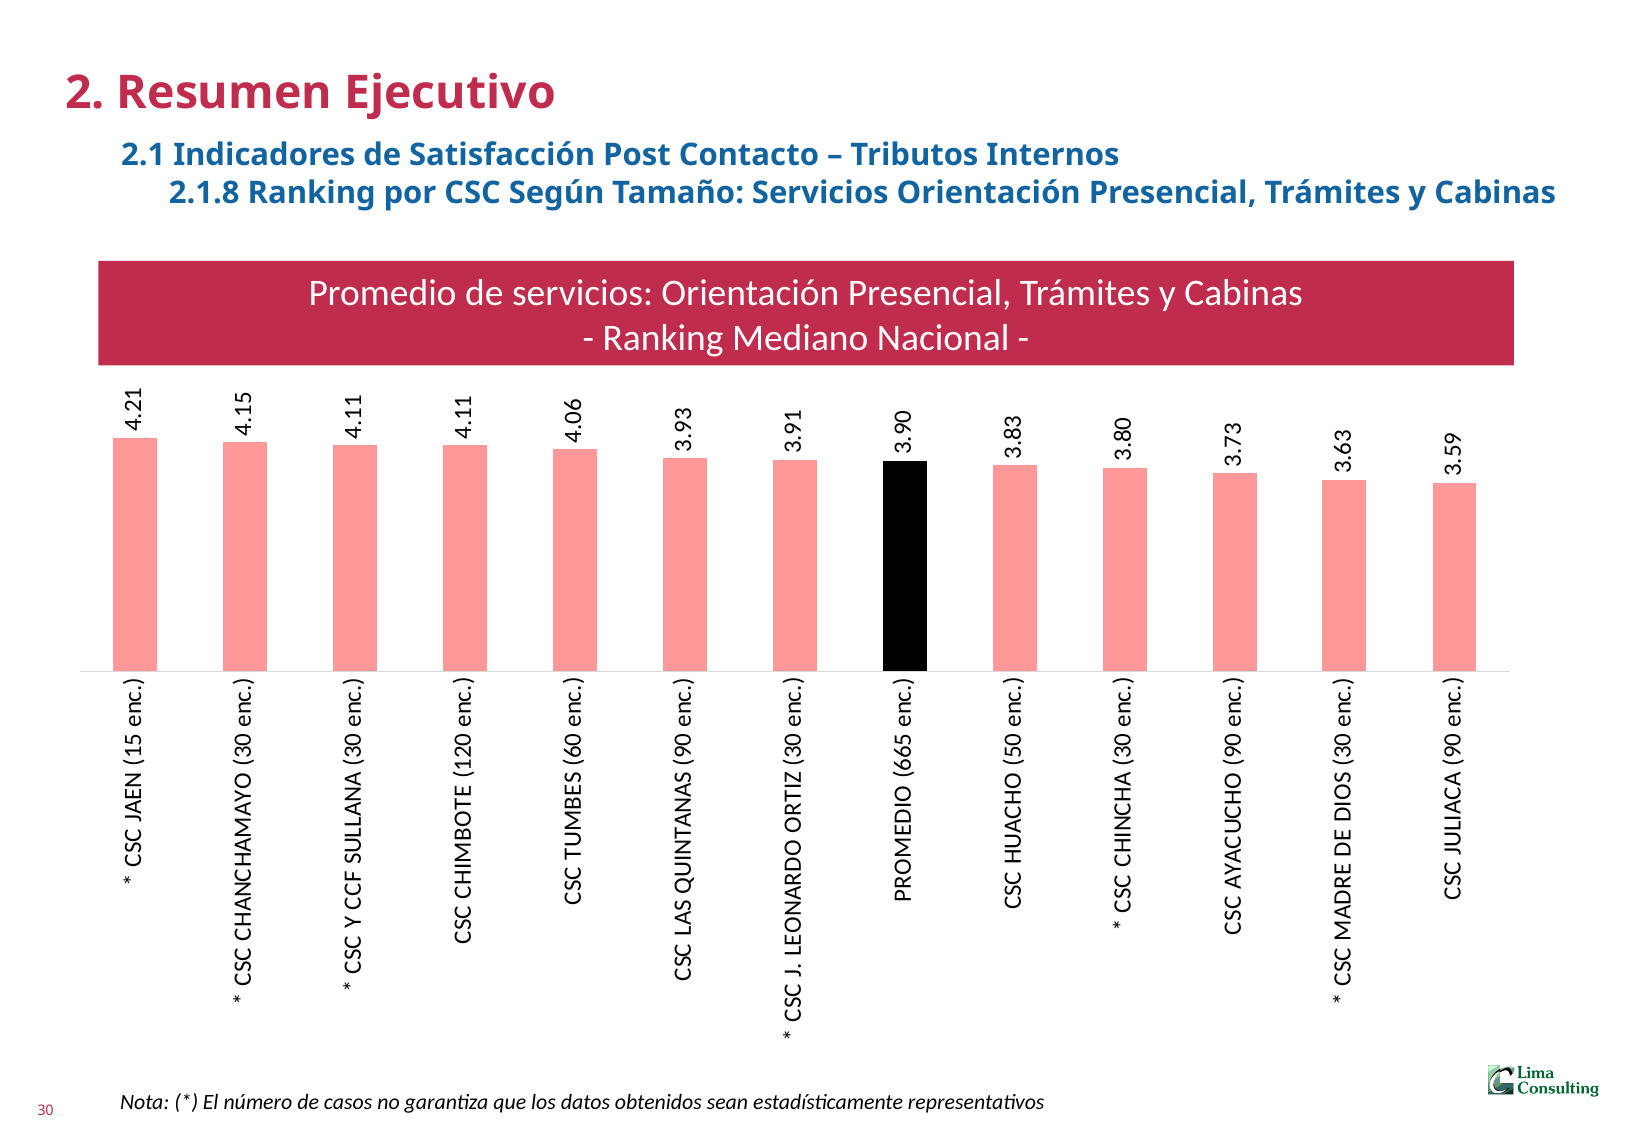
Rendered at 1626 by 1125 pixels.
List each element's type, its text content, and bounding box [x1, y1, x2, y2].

text_box 2. Resumen Ejecutivo 2.1 Indicadores de Satisfacción Post Contacto – Tributos Internos 2.1.8 Ranking por CSC Según Tamaño: Servicios Orientación Presencial, Trámites y Cabinas [49, 59, 1625, 219]
text_box Nota: (*) El número de casos no garantiza que los datos obtenidos sean estadísticamente representativos [105, 1079, 1353, 1121]
text_box Promedio de servicios: Orientación Presencial, Trámites y Cabinas - Ranking Mediano Nacional - [98, 260, 1514, 366]
chart [49, 366, 1540, 1056]
picture [1488, 1065, 1599, 1097]
